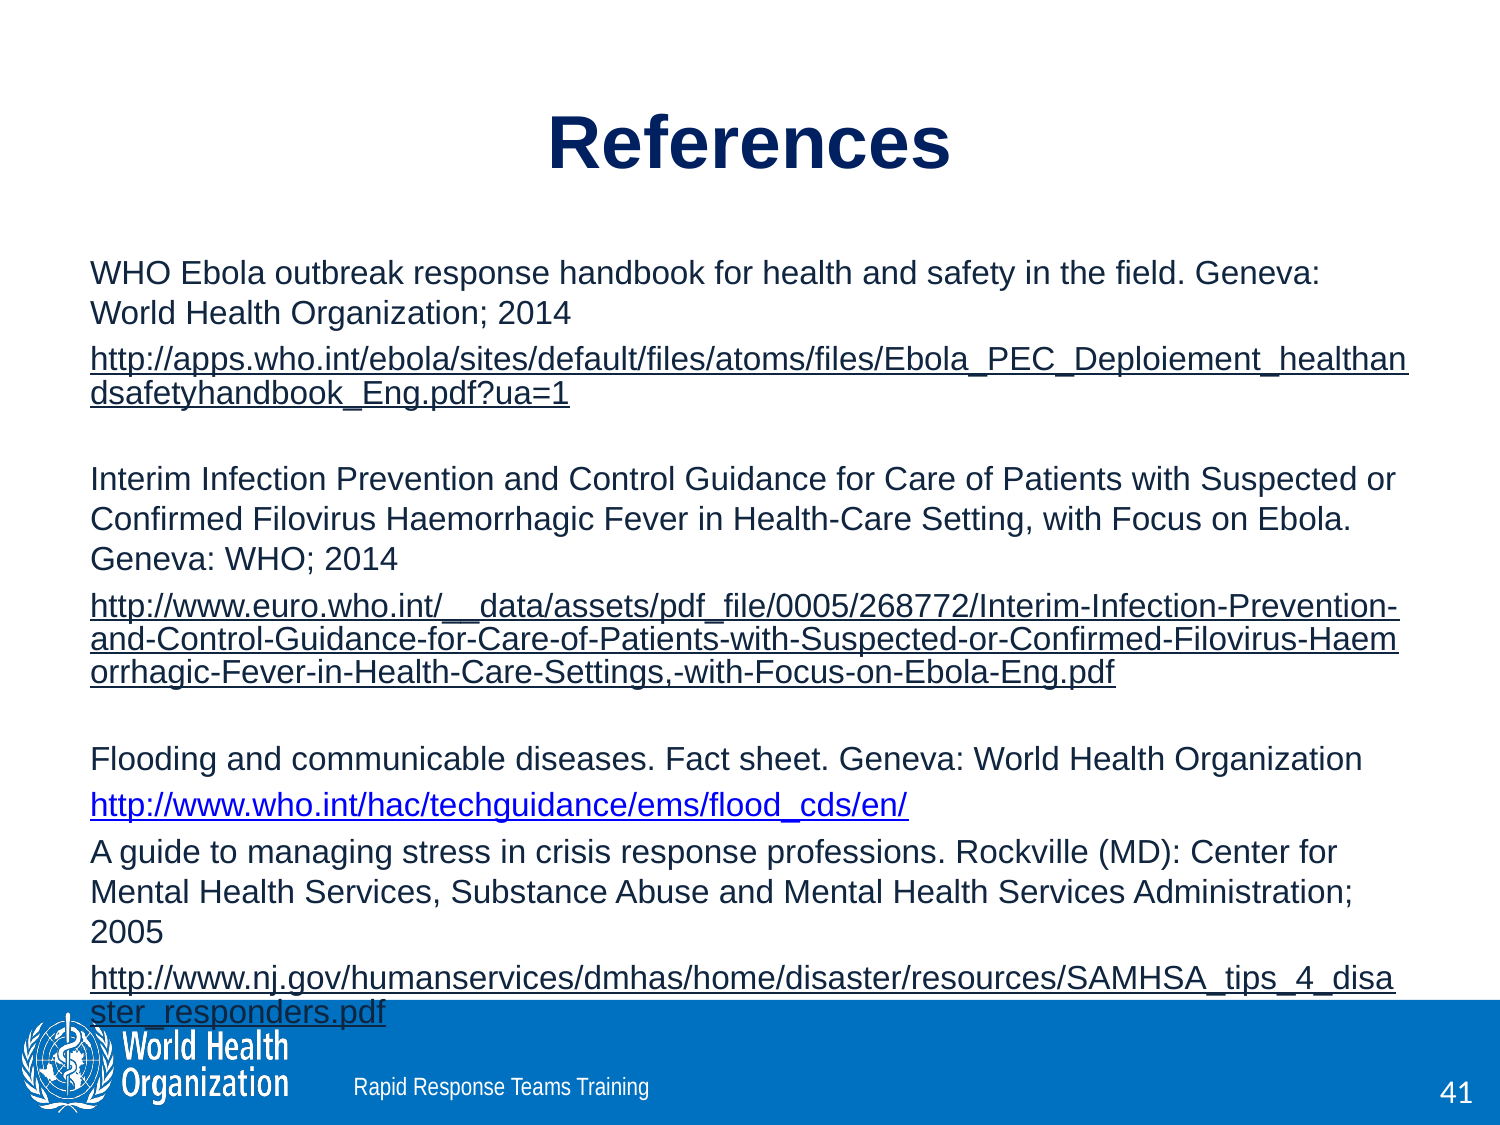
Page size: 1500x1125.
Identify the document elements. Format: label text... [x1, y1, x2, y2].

picture [21, 1012, 288, 1113]
title References [75, 45, 1425, 233]
list WHO Ebola outbreak response handbook for health and safety in the field. Geneva: World Health Organization; 2014 http://apps.who.int/ebola/sites/default/files/atoms/files/Ebola_PEC_Deploiement_healthandsafetyhandbook_Eng.pdf?ua=1 Interim Infection Prevention and Control Guidance for Care of Patients with Suspected or Confirmed Filovirus Haemorrhagic Fever in Health-Care Setting, with Focus on Ebola. Geneva: WHO; 2014 http://www.euro.who.int/__data/assets/pdf_file/0005/268772/Interim-Infection-Prevention-and-Control-Guidance-for-Care-of-Patients-with-Suspected-or-Confirmed-Filovirus-Haemorrhagic-Fever-in-Health-Care-Settings,-with-Focus-on-Ebola-Eng.pdf Flooding and communicable diseases. Fact sheet. Geneva: World Health Organization http://www.who.int/hac/techguidance/ems/flood_cds/en/ A guide to managing stress in crisis response professions. Rockville (MD): Center for Mental Health Services, Substance Abuse and Mental Health Services Administration; 2005 http://www.nj.gov/humanservices/dmhas/home/disaster/resources/SAMHSA_tips_4_disaster_responders.pdf [75, 243, 1425, 986]
